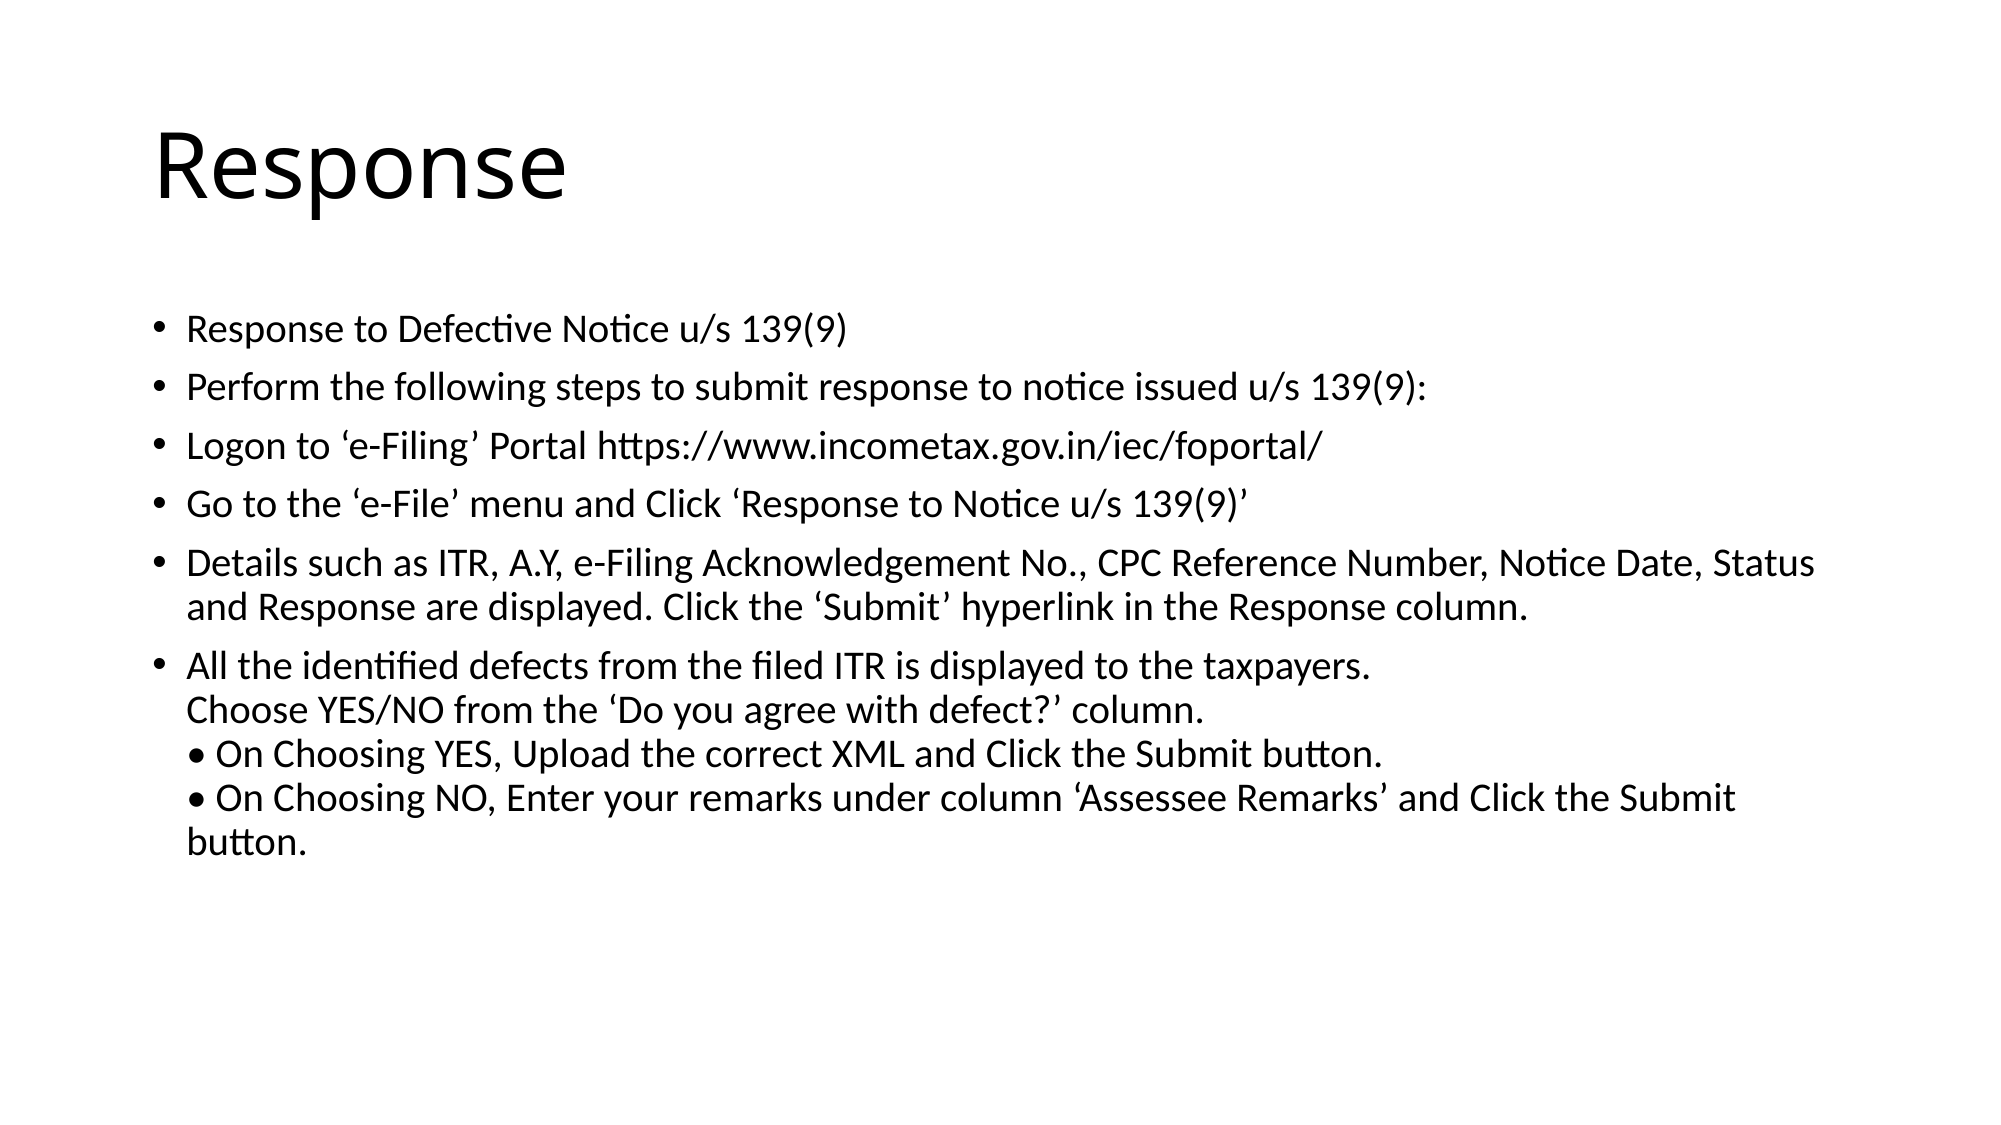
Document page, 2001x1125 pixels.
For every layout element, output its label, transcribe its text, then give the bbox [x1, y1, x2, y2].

list Response to Defective Notice u/s 139(9) Perform the following steps to submit response to notice issued u/s 139(9): Logon to ‘e-Filing’ Portal https://www.incometax.gov.in/iec/foportal/ Go to the ‘e-File’ menu and Click ‘Response to Notice u/s 139(9)’ Details such as ITR, A.Y, e-Filing Acknowledgement No., CPC Reference Number, Notice Date, Status and Response are displayed. Click the ‘Submit’ hyperlink in the Response column. All the identified defects from the filed ITR is displayed to the taxpayers. Choose YES/NO from the ‘Do you agree with defect?’ column. • On Choosing YES, Upload the correct XML and Click the Submit button. • On Choosing NO, Enter your remarks under column ‘Assessee Remarks’ and Click the Submit button. [137, 299, 1863, 1014]
title Response [137, 59, 1863, 278]
